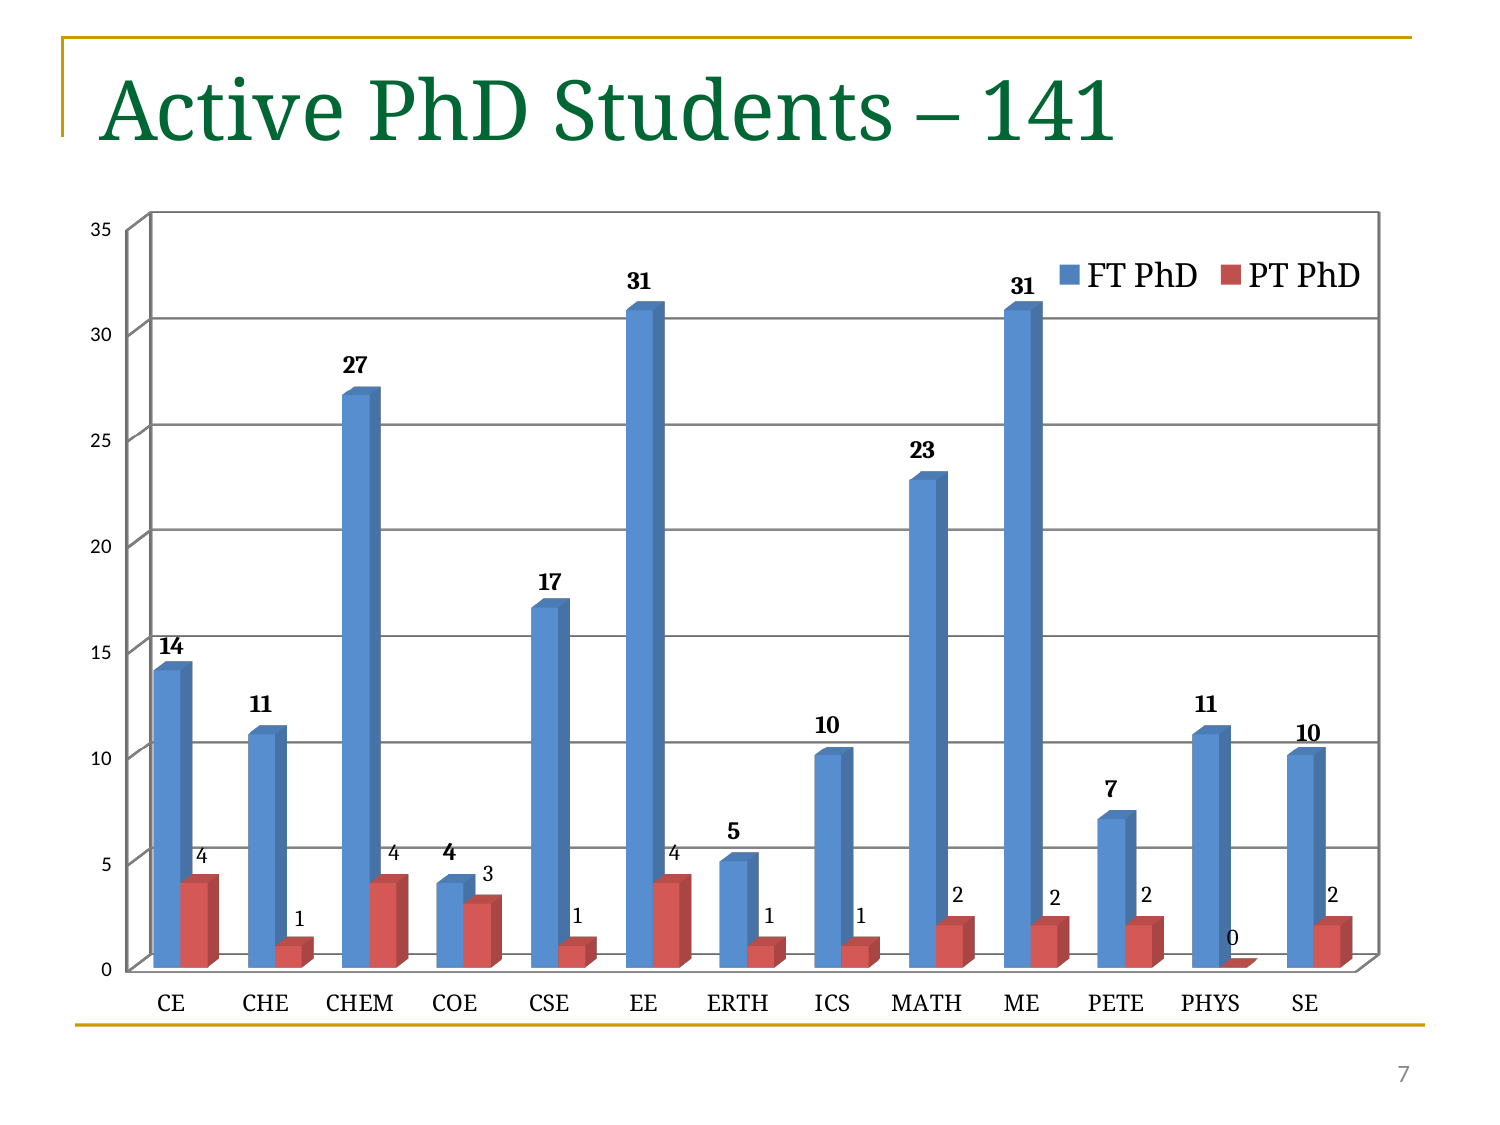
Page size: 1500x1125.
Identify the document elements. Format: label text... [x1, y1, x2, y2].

text_box 7 [1074, 1042, 1425, 1103]
text_box Active PhD Students – 141 [62, 49, 1500, 188]
chart [62, 162, 1413, 1026]
